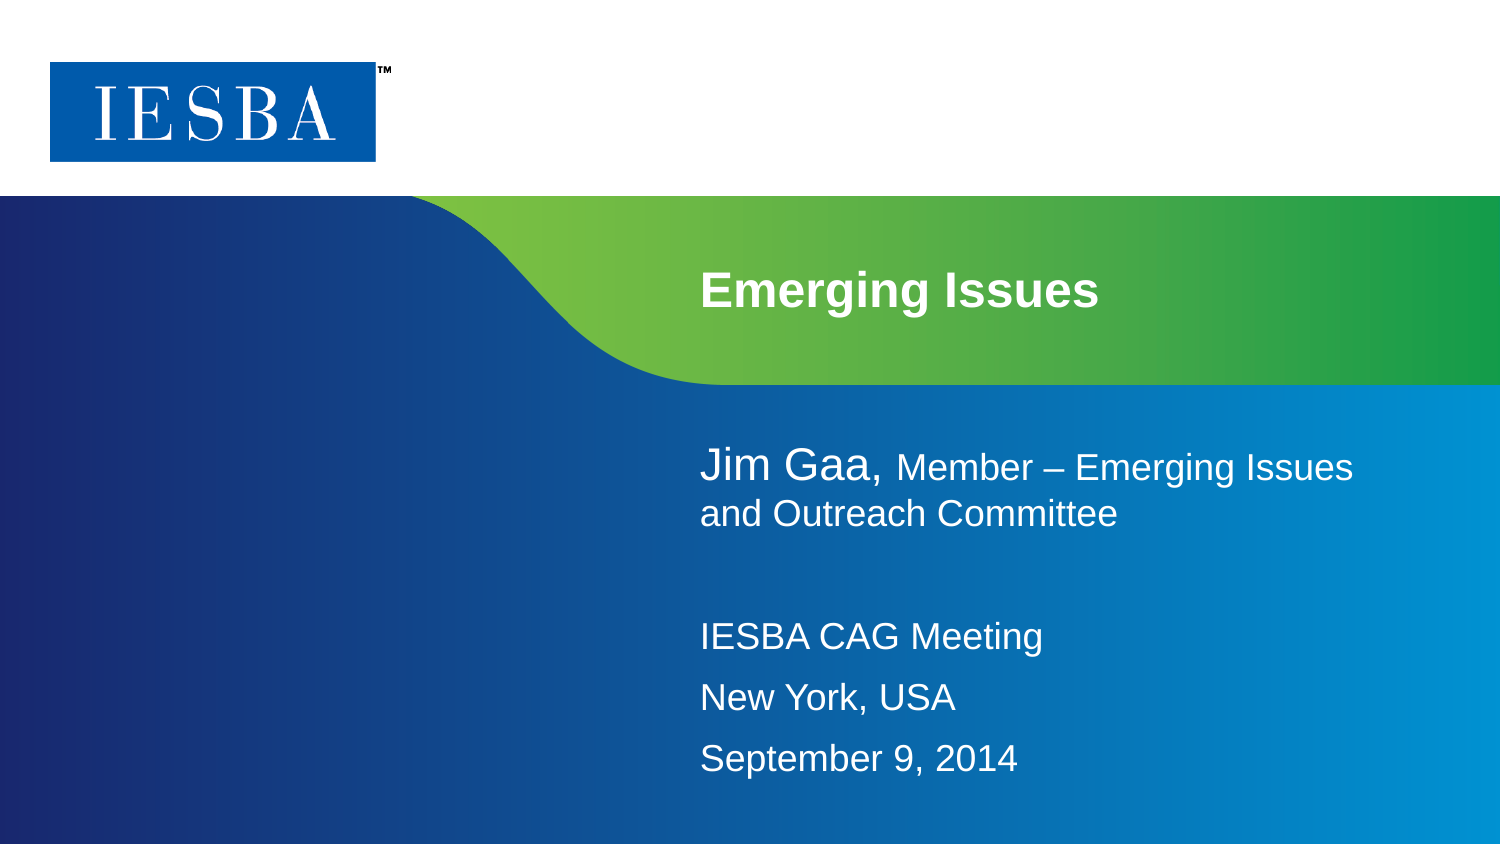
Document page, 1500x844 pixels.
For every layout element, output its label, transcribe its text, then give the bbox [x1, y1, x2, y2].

subtitle Jim Gaa, Member – Emerging Issues and Outreach Committee IESBA CAG Meeting New York, USA September 9, 2014 [699, 434, 1413, 785]
picture [412, 196, 1500, 385]
picture [50, 62, 391, 162]
title Emerging Issues [699, 256, 1463, 319]
